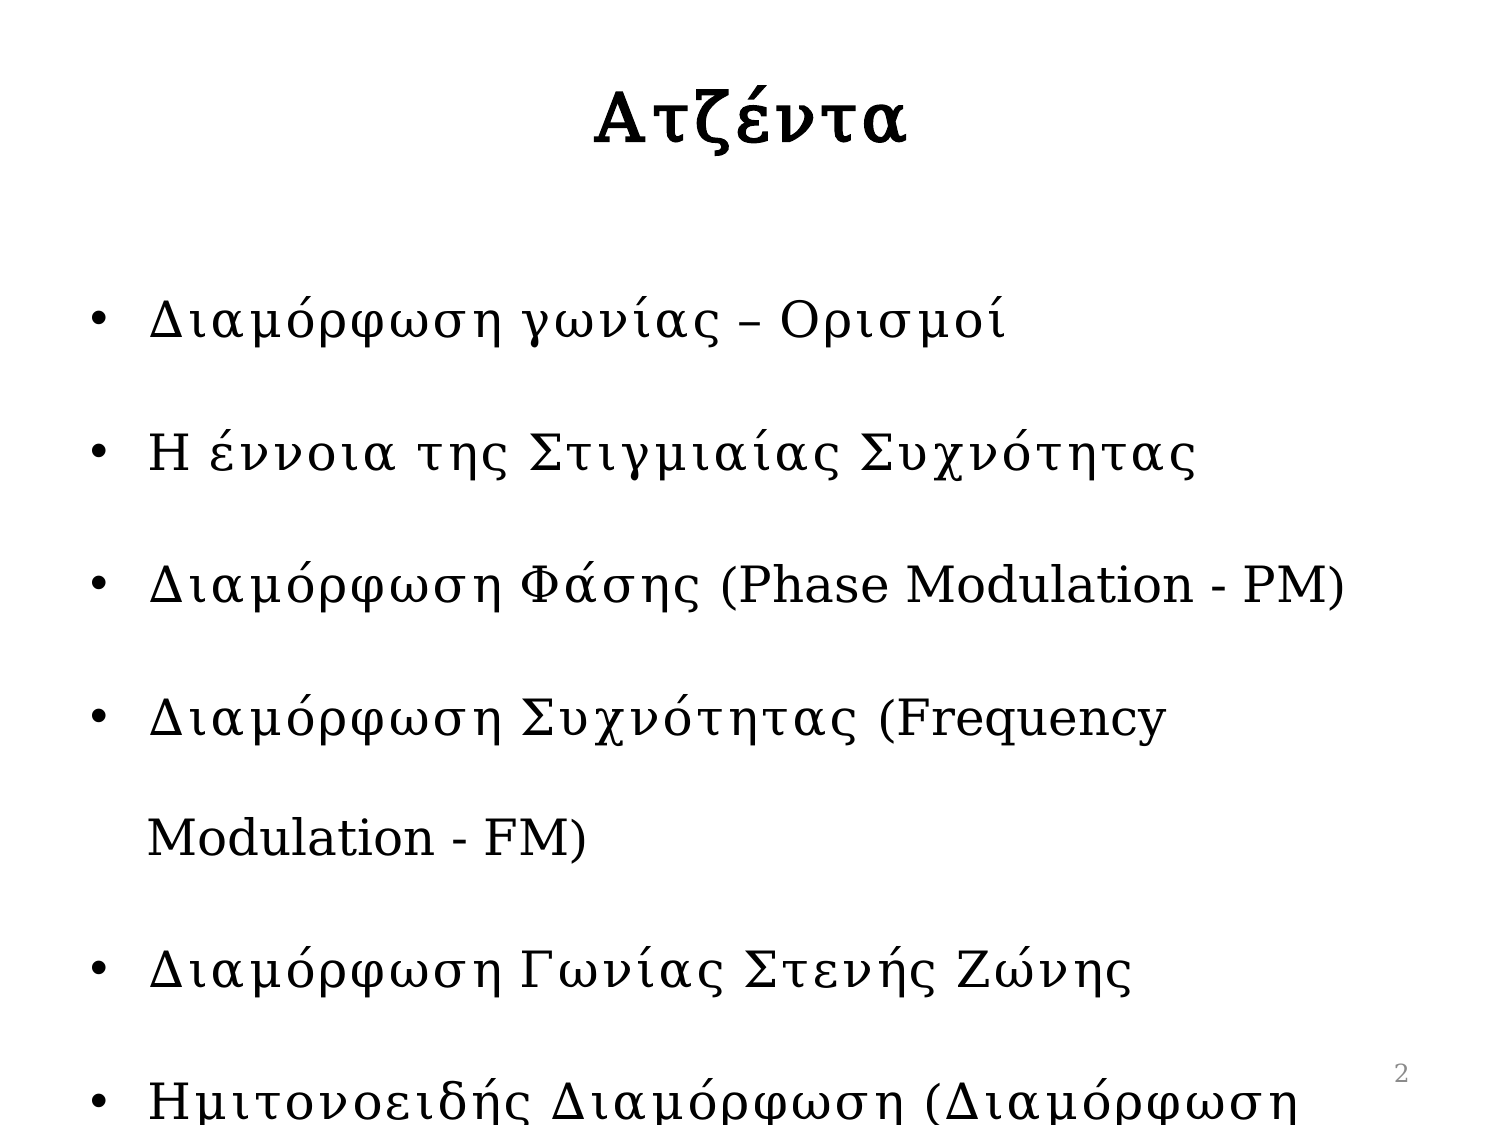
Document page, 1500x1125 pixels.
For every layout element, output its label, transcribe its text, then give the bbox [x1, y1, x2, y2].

title Ατζέντα [75, 20, 1425, 209]
slide_number 2 [1222, 1042, 1425, 1103]
list Διαμόρφωση γωνίας – Ορισμοί Η έννοια της Στιγμιαίας Συχνότητας Διαμόρφωση Φάσης (Phase Modulation - PM) Διαμόρφωση Συχνότητας (Frequency Modulation - FM) Διαμόρφωση Γωνίας Στενής Ζώνης Ημιτονοειδής Διαμόρφωση (Διαμόρφωση Απλού Τόνου) [75, 219, 1425, 1035]
